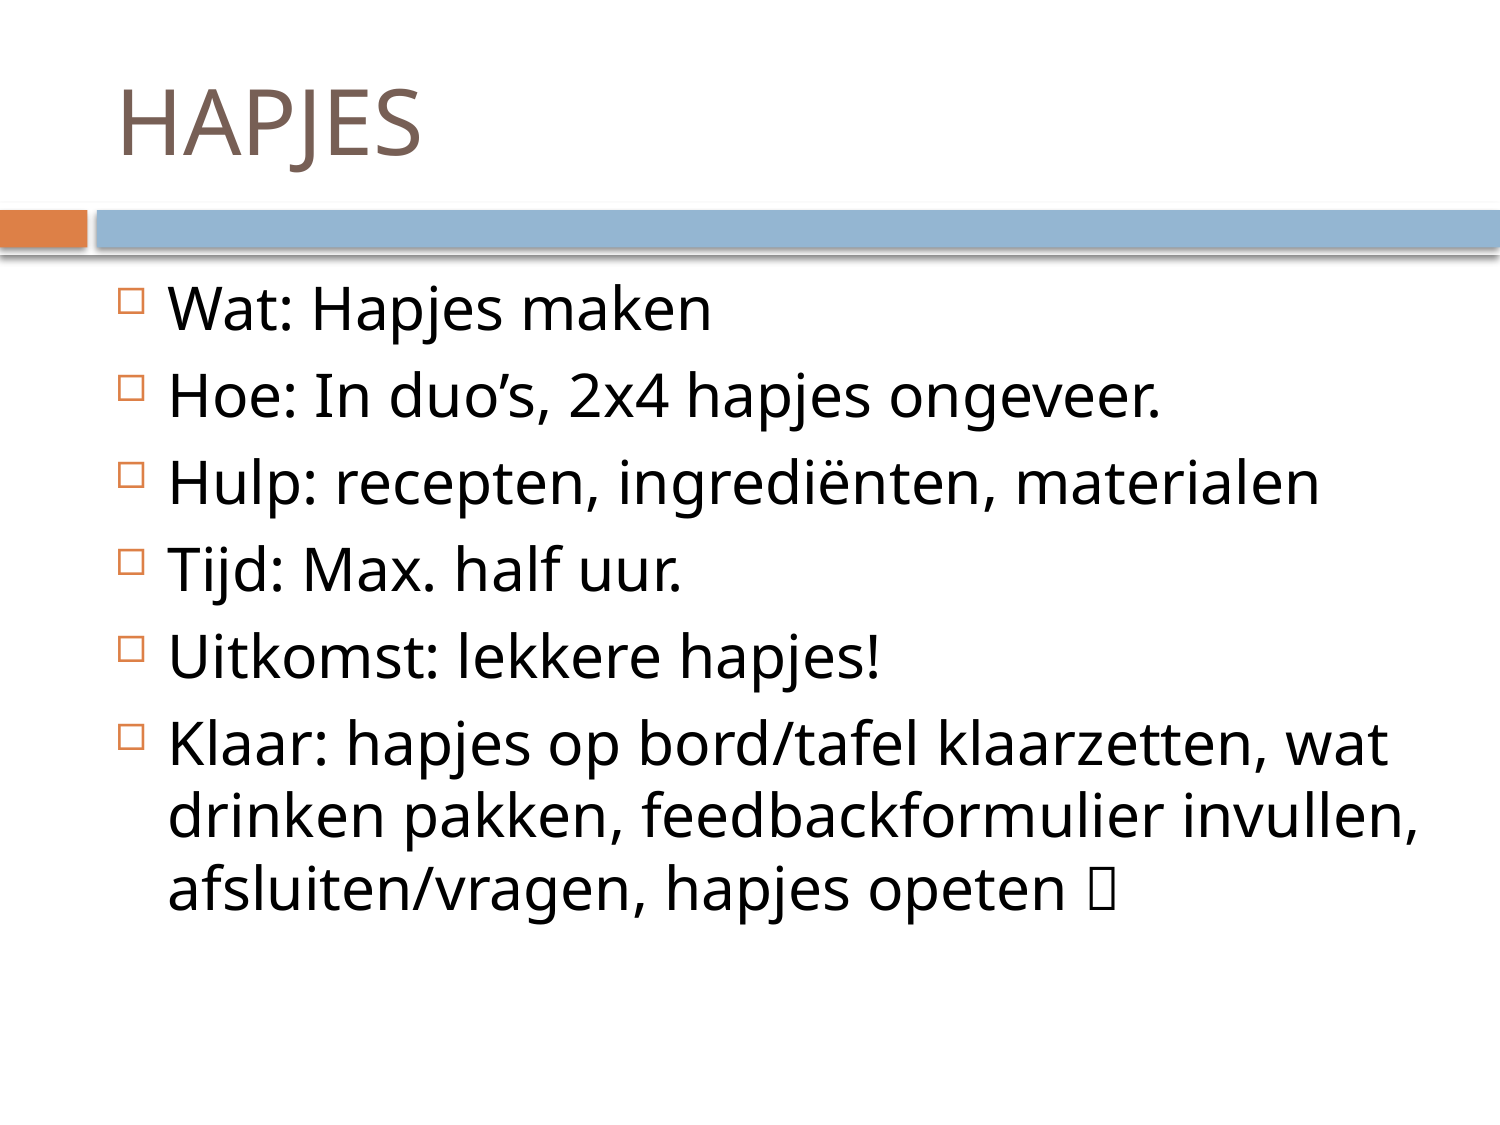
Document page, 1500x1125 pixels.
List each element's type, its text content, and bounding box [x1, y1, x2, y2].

list Wat: Hapjes maken Hoe: In duo’s, 2x4 hapjes ongeveer. Hulp: recepten, ingrediënten, materialen Tijd: Max. half uur. Uitkomst: lekkere hapjes! Klaar: hapjes op bord/tafel klaarzetten, wat drinken pakken, feedbackformulier invullen, afsluiten/vragen, hapjes opeten  [100, 262, 1438, 1000]
title HAPJES [100, 37, 1438, 200]
